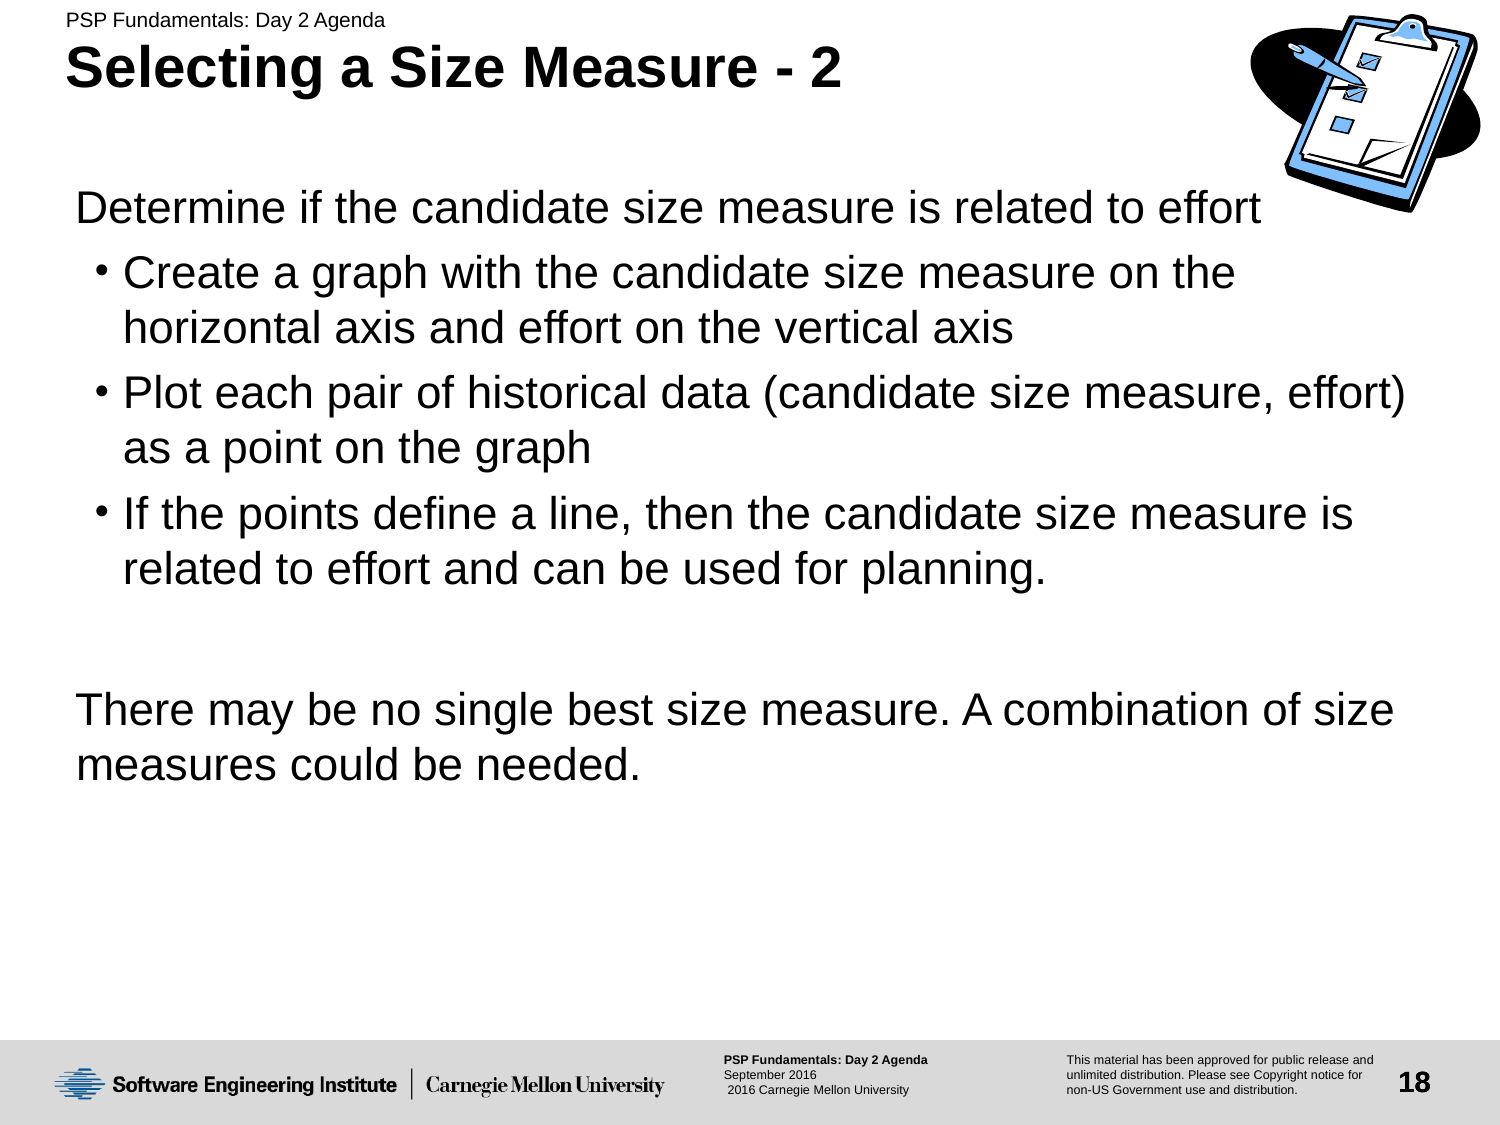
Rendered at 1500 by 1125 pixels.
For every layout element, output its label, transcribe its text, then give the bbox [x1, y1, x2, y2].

title Selecting a Size Measure - 2 [65, 37, 1247, 148]
list Determine if the candidate size measure is related to effort Create a graph with the candidate size measure on the horizontal axis and effort on the vertical axis Plot each pair of historical data (candidate size measure, effort) as a point on the graph If the points define a line, then the candidate size measure is related to effort and can be used for planning. There may be no single best size measure. A combination of size measures could be needed. [65, 177, 1431, 1000]
picture [1247, 11, 1484, 217]
picture [46, 1061, 673, 1104]
